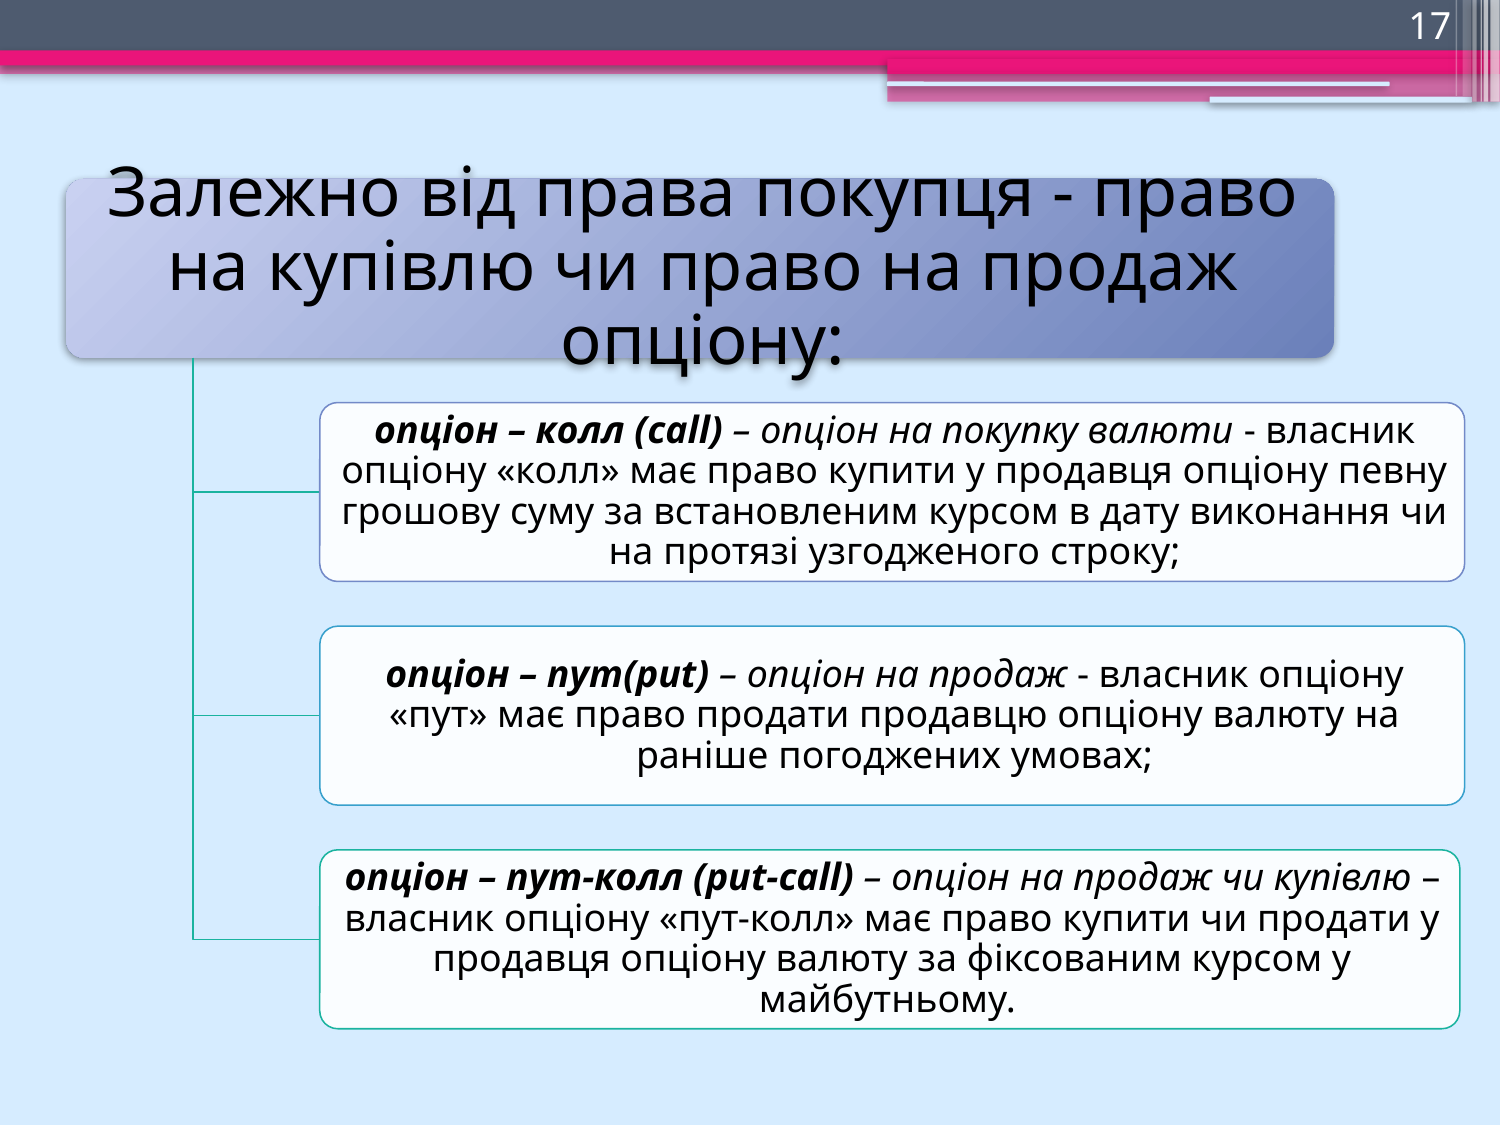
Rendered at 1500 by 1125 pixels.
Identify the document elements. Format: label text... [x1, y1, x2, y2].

slide_number 17 [1341, 0, 1466, 61]
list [64, 113, 1467, 1095]
